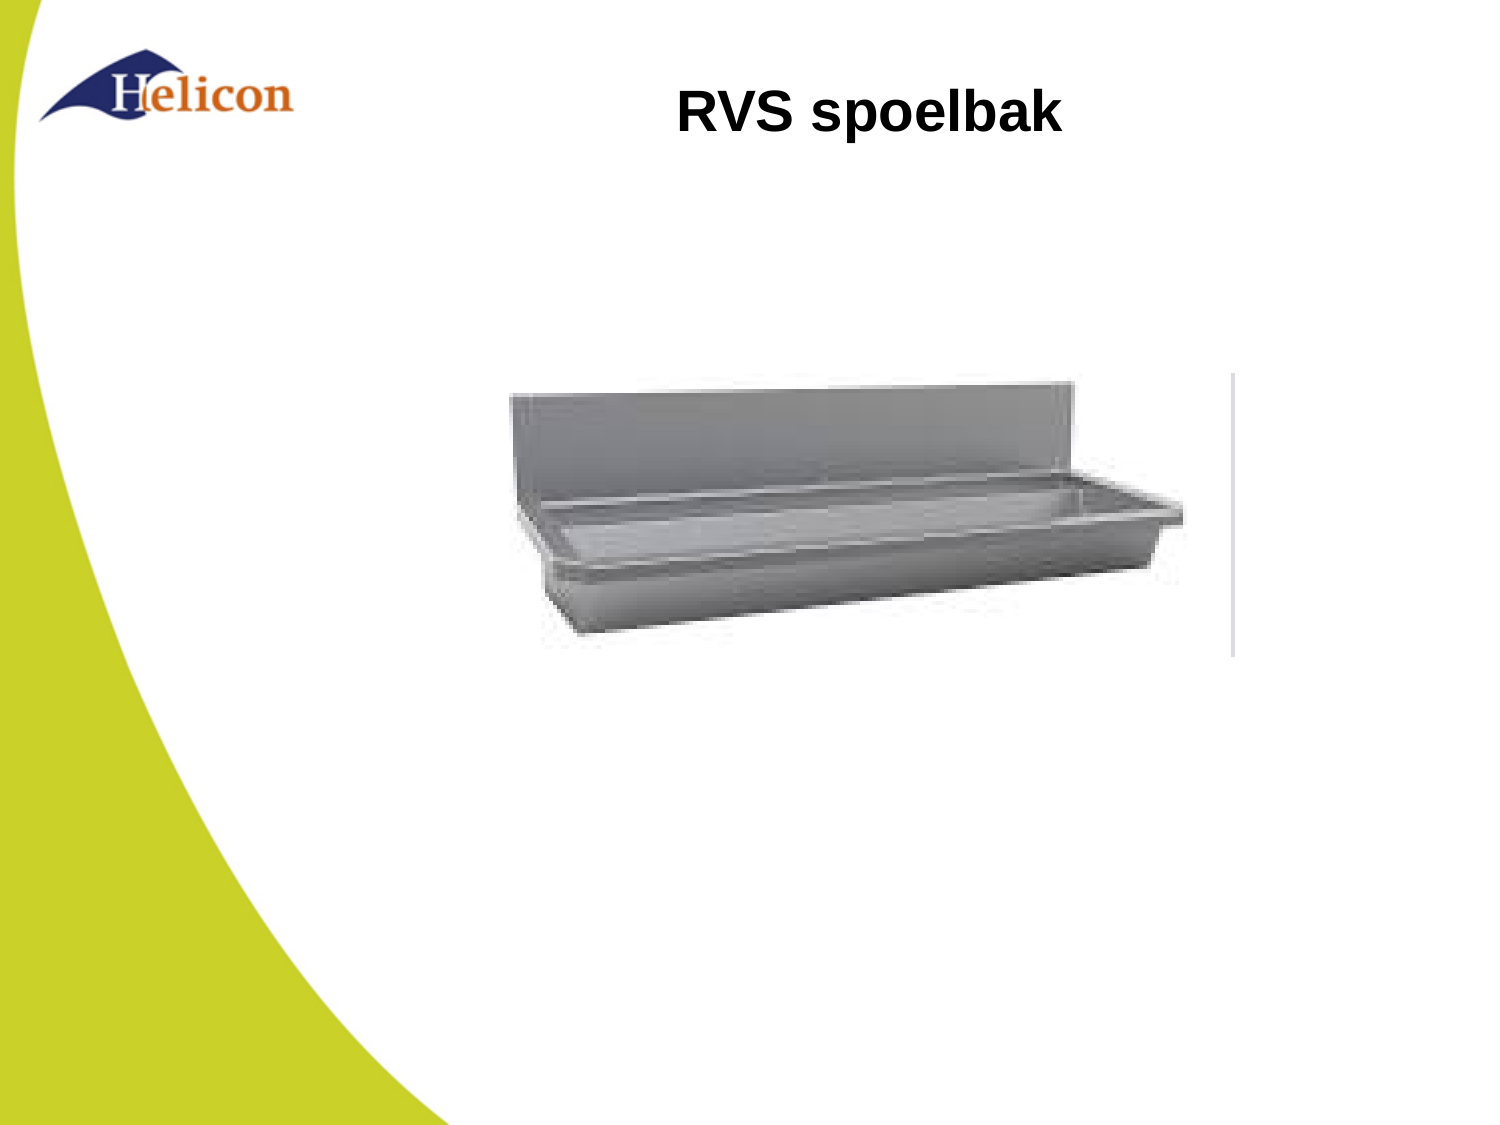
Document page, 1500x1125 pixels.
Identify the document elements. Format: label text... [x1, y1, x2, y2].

picture [0, 0, 1500, 1125]
title RVS spoelbak [324, 54, 1415, 161]
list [489, 373, 1235, 657]
